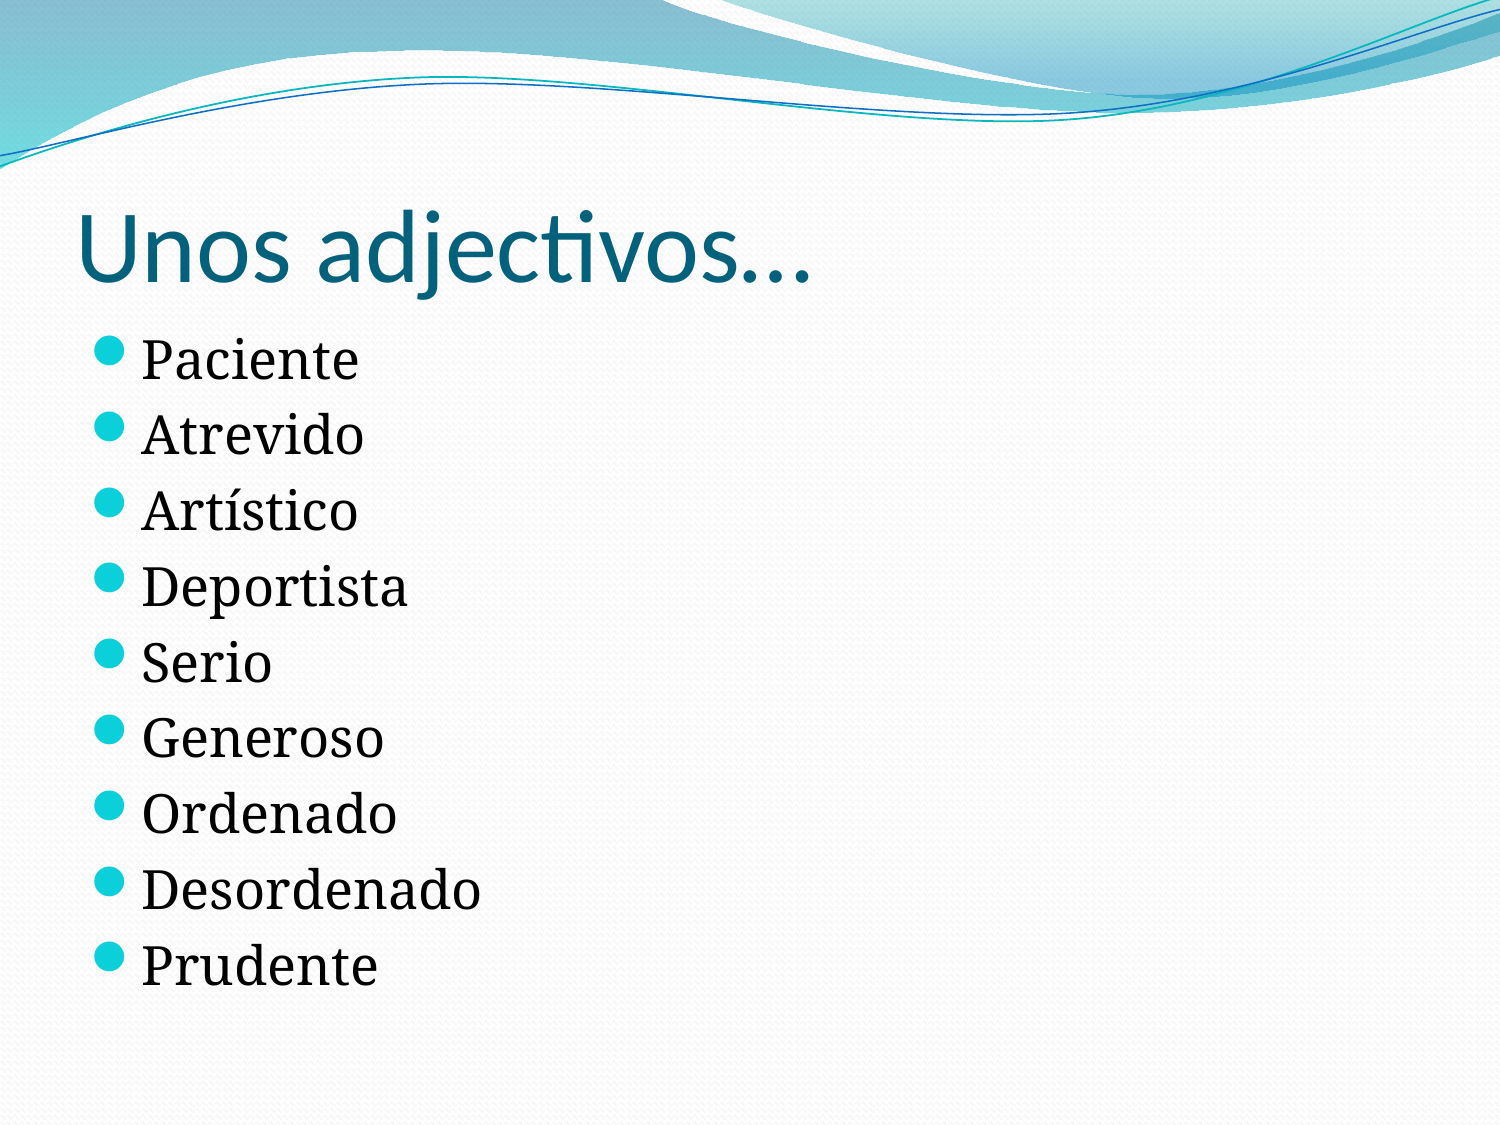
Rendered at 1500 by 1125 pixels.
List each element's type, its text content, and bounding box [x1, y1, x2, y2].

list Paciente Atrevido Artístico Deportista Serio Generoso Ordenado Desordenado Prudente [74, 317, 1426, 1038]
title Unos adjectivos… [74, 115, 1426, 304]
